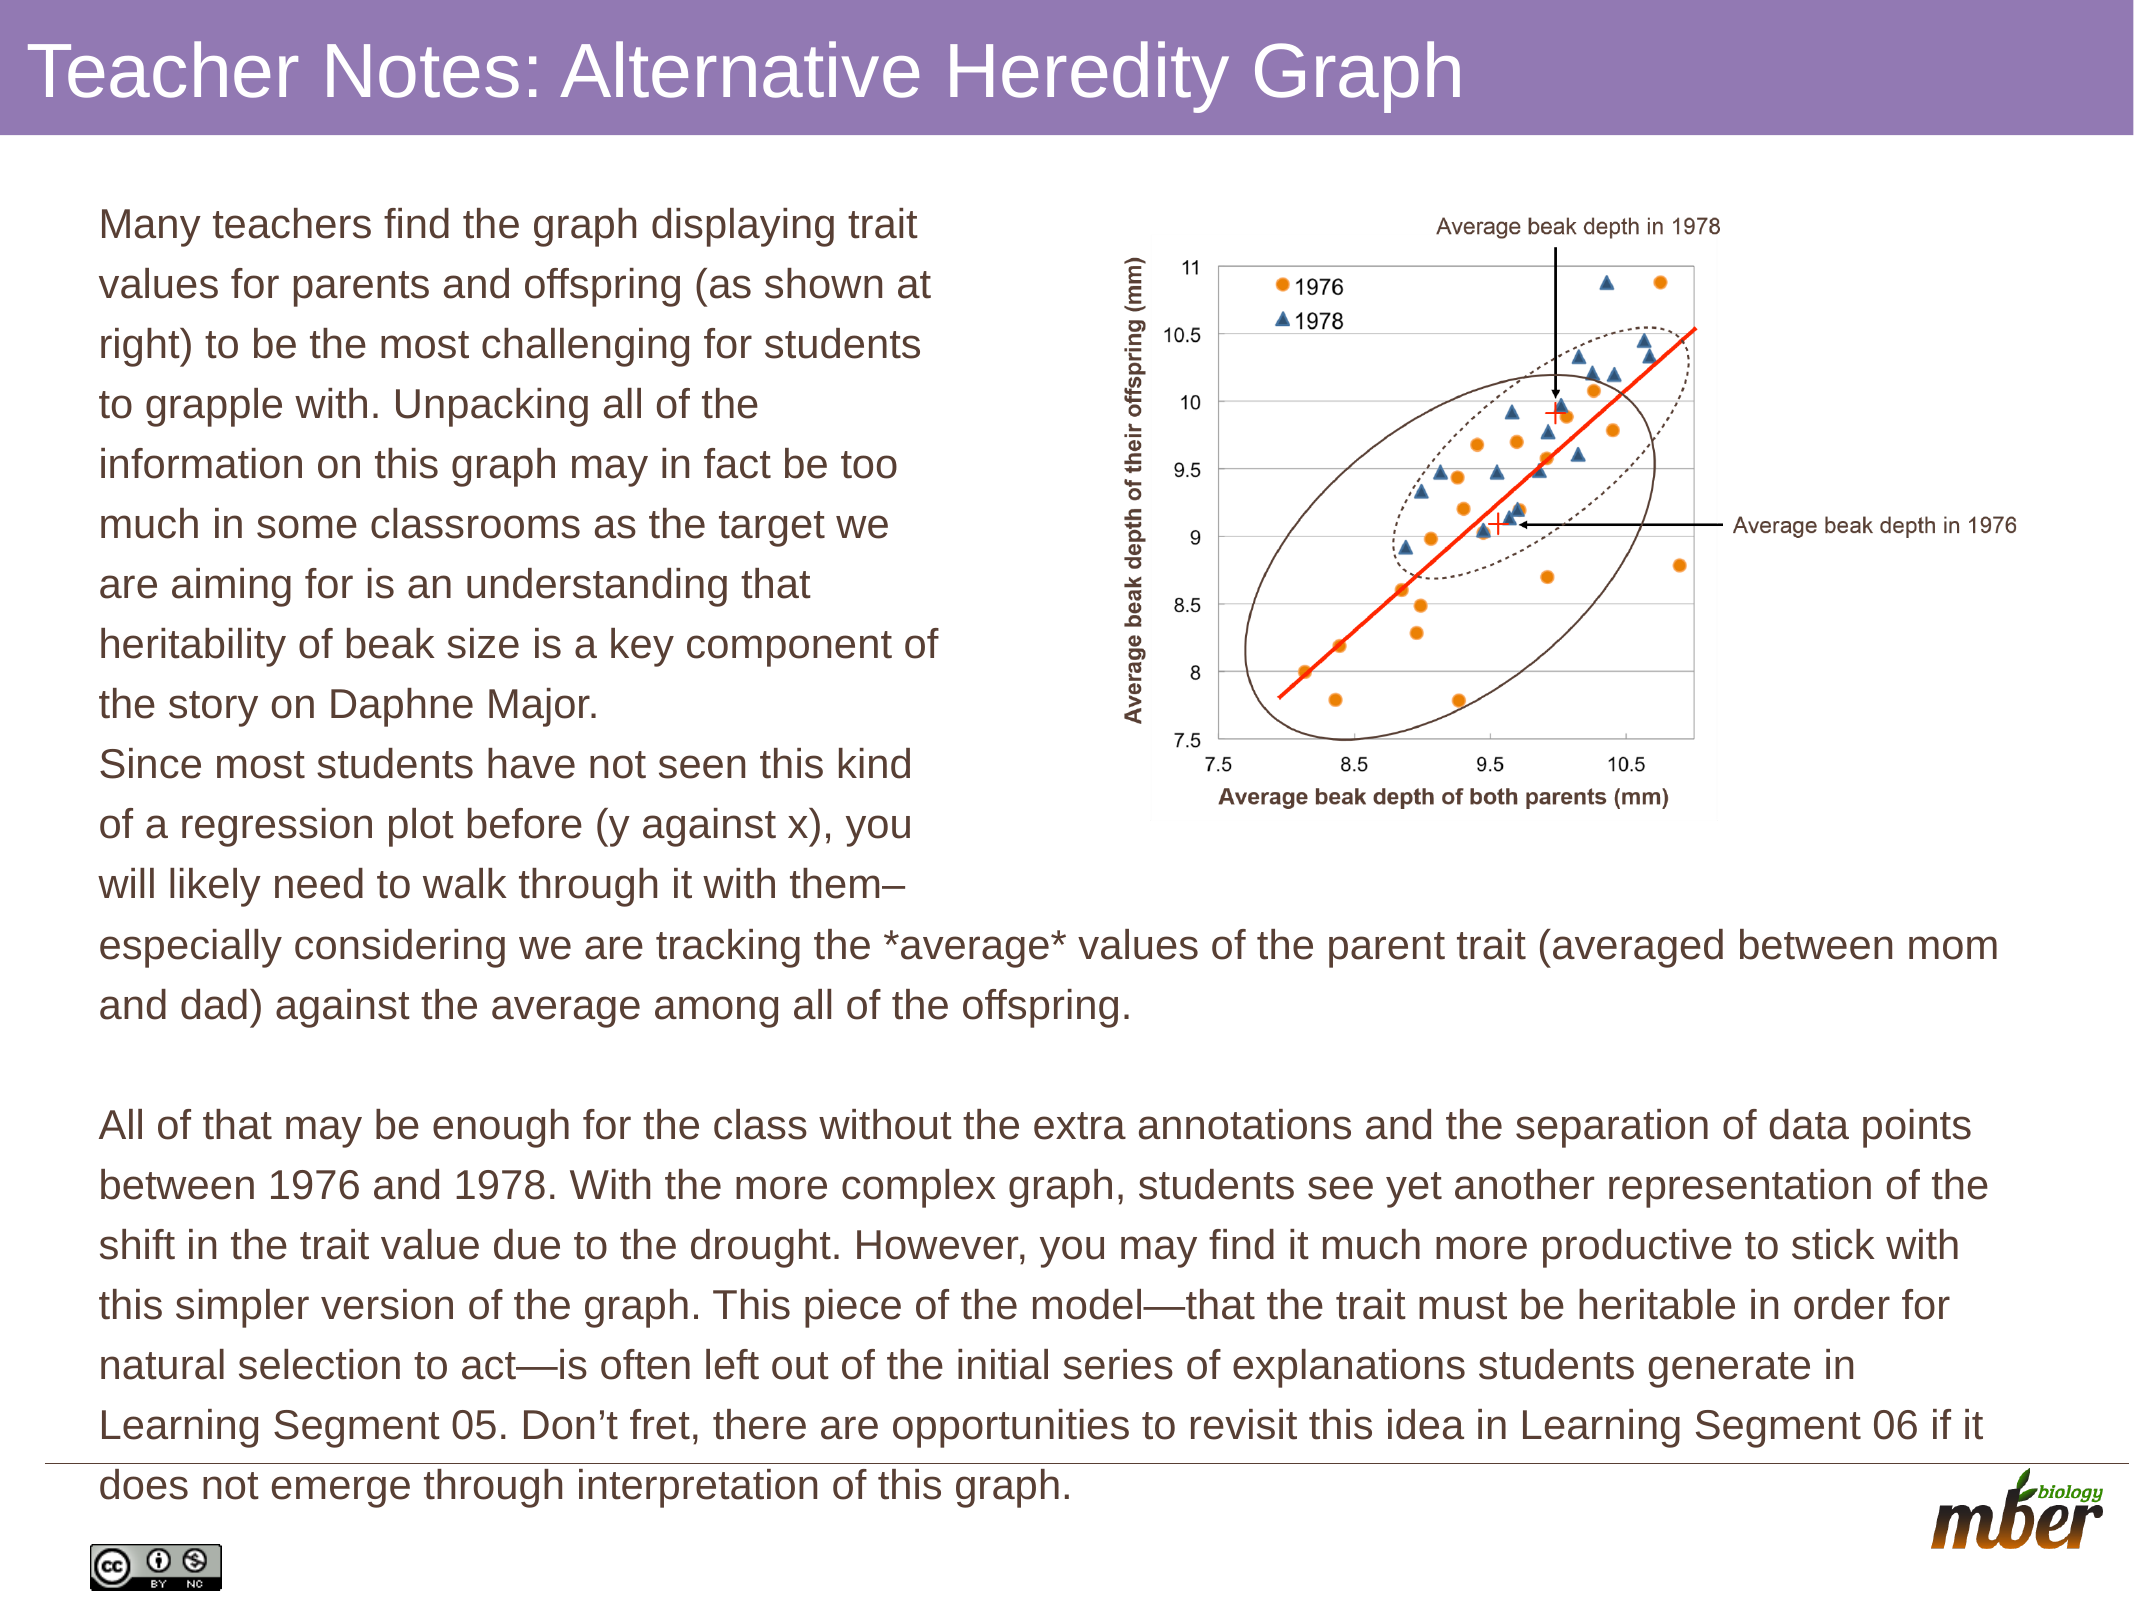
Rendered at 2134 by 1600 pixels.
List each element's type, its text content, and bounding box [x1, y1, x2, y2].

title Teacher Notes: Alternative Heredity Graph [17, 11, 2103, 123]
text_box especially considering we are tracking the *average* values of the parent trait (averaged between mom and dad) against the average among all of the offspring. All of that may be enough for the class without the extra annotations and the separation of data points between 1976 and 1978. With the more complex graph, students see yet another representation of the shift in the trait value due to the drought. However, you may find it much more productive to stick with this simpler version of the graph. This piece of the model—that the trait must be heritable in order for natural selection to act—is often left out of the initial series of explanations students generate in Learning Segment 05. Don’t fret, there are opportunities to revisit this idea in Learning Segment 06 if it does not emerge through interpretation of this graph. [90, 899, 2031, 1516]
picture [1931, 1468, 2103, 1549]
text_box Many teachers find the graph displaying trait values for parents and offspring (as shown at right) to be the most challenging for students to grapple with. Unpacking all of the information on this graph may in fact be too much in some classrooms as the target we are aiming for is an understanding that heritability of beak size is a key component of the story on Daphne Major. Since most students have not seen this kind of a regression plot before (y against x), you will likely need to walk through it with them– [90, 178, 957, 987]
picture [90, 1544, 222, 1591]
picture [1111, 203, 2031, 823]
